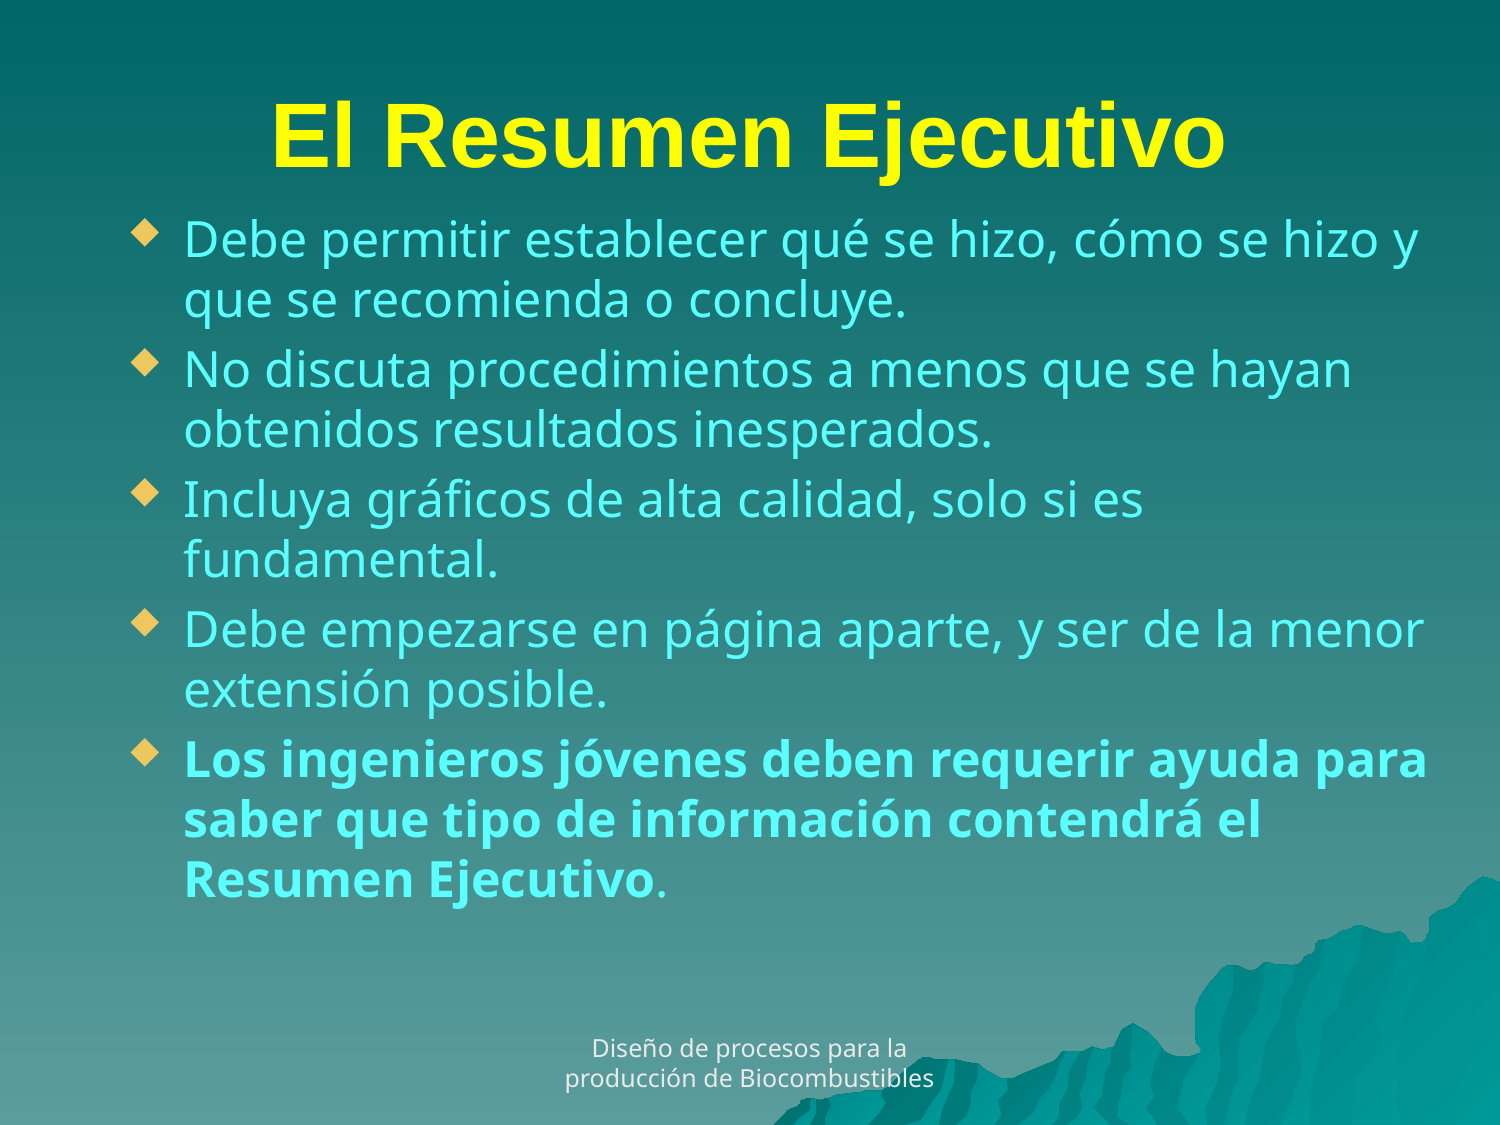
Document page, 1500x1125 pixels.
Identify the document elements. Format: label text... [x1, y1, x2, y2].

title El Resumen Ejecutivo [112, 37, 1388, 199]
footer Diseño de procesos para la producción de Biocombustibles [512, 1024, 988, 1101]
list Debe permitir establecer qué se hizo, cómo se hizo y que se recomienda o concluye. No discuta procedimientos a menos que se hayan obtenidos resultados inesperados. Incluya gráficos de alta calidad, solo si es fundamental. Debe empezarse en página aparte, y ser de la menor extensión posible. Los ingenieros jóvenes deben requerir ayuda para saber que tipo de información contendrá el Resumen Ejecutivo. [112, 199, 1451, 1063]
